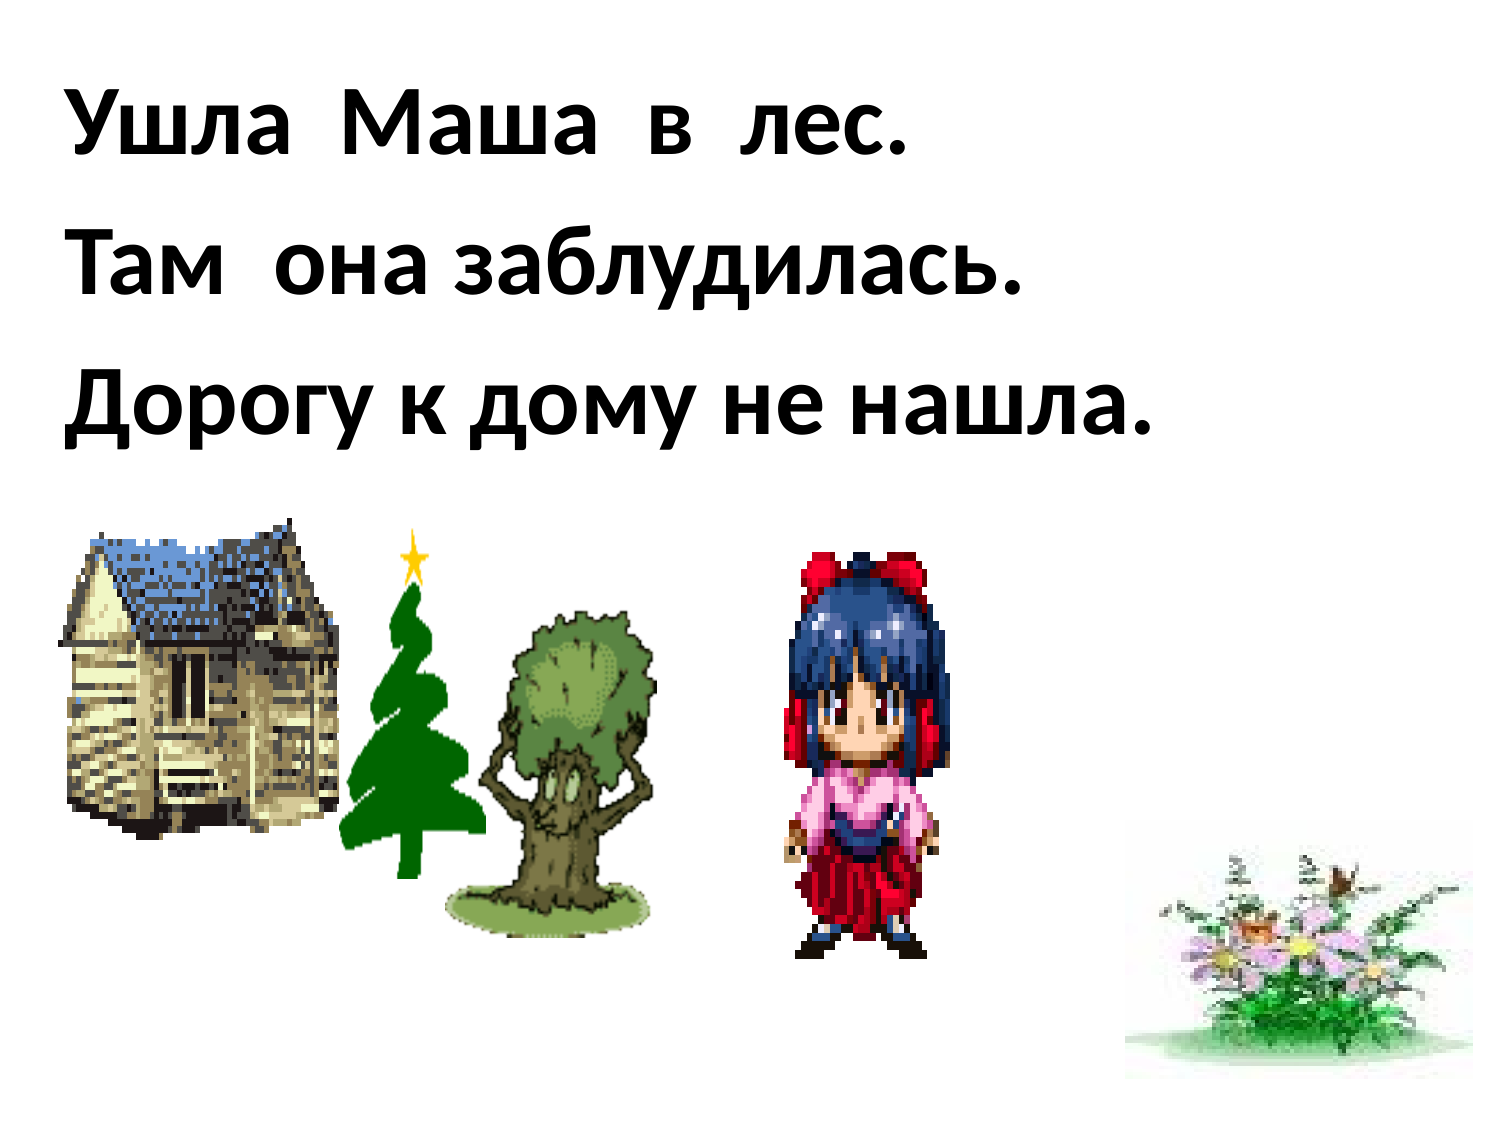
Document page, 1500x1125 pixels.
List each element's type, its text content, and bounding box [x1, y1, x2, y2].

picture [1124, 820, 1473, 1079]
list Ушла Маша в лес. Там она заблудилась. Дорогу к дому не нашла. [49, 46, 1445, 1001]
picture [0, 468, 657, 938]
picture [737, 491, 997, 985]
